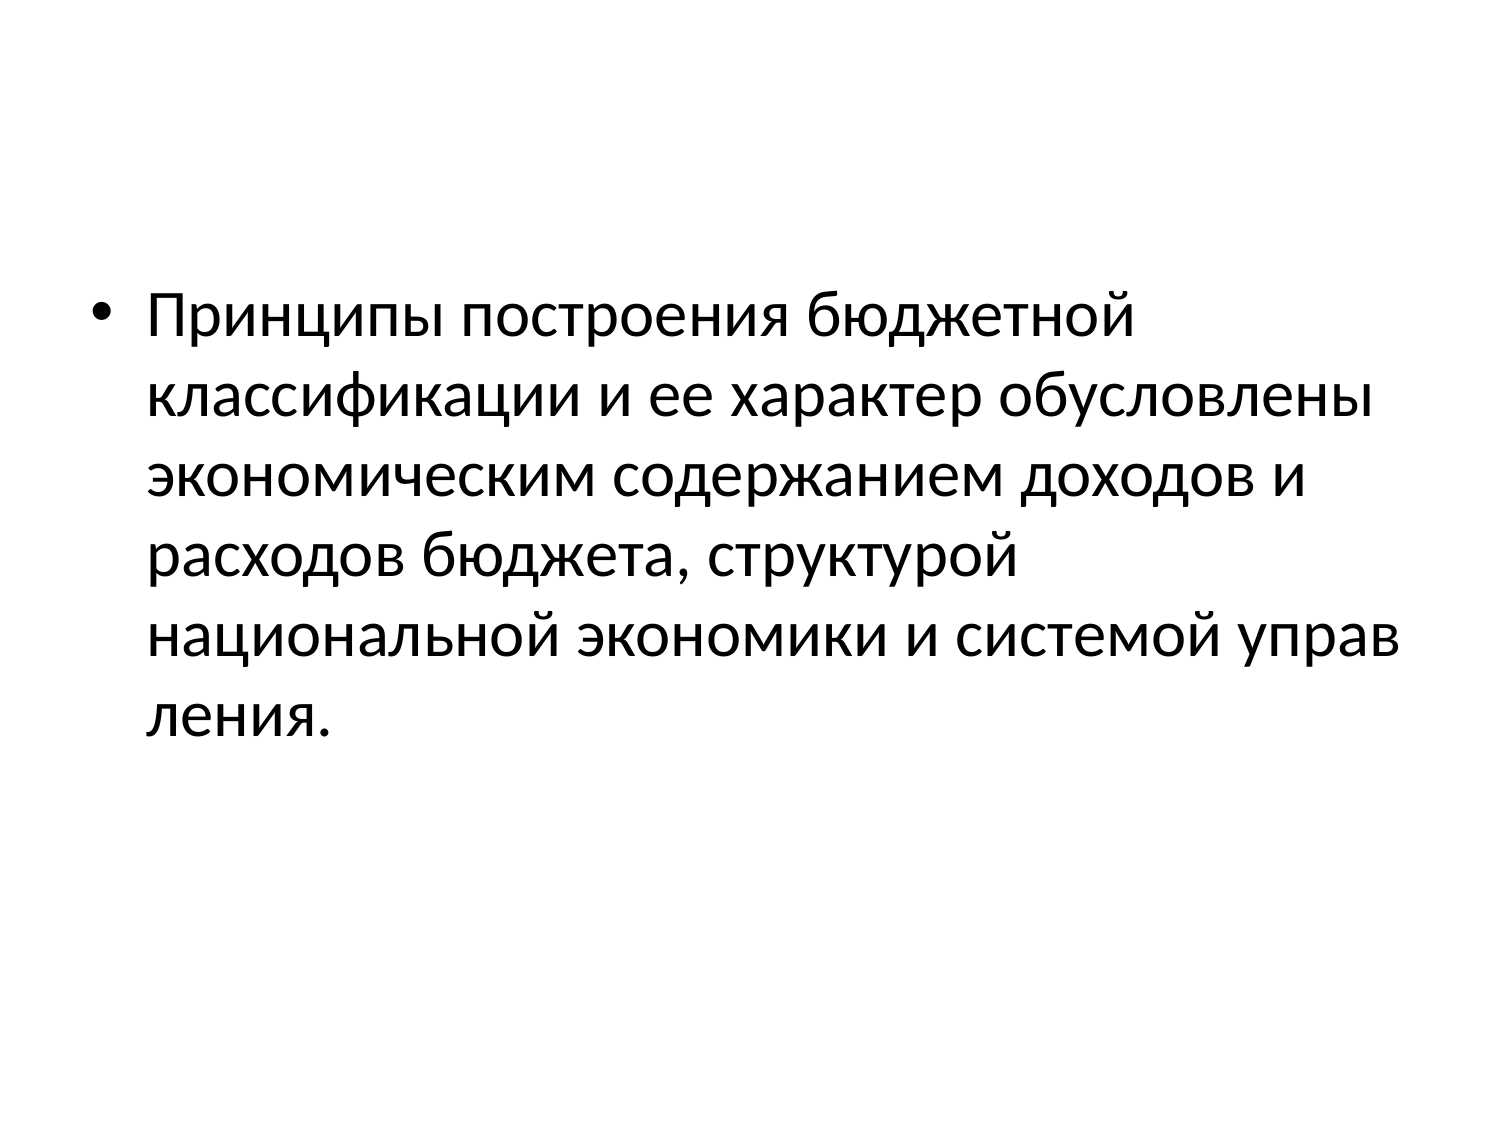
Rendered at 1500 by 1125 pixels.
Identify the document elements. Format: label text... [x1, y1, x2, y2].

list Принципы построения бюджетной классификации и ее харак­тер обусловлены экономическим содержанием доходов и расходов бюджета, структурой национальной экономики и системой управ­ления. [75, 262, 1425, 1005]
